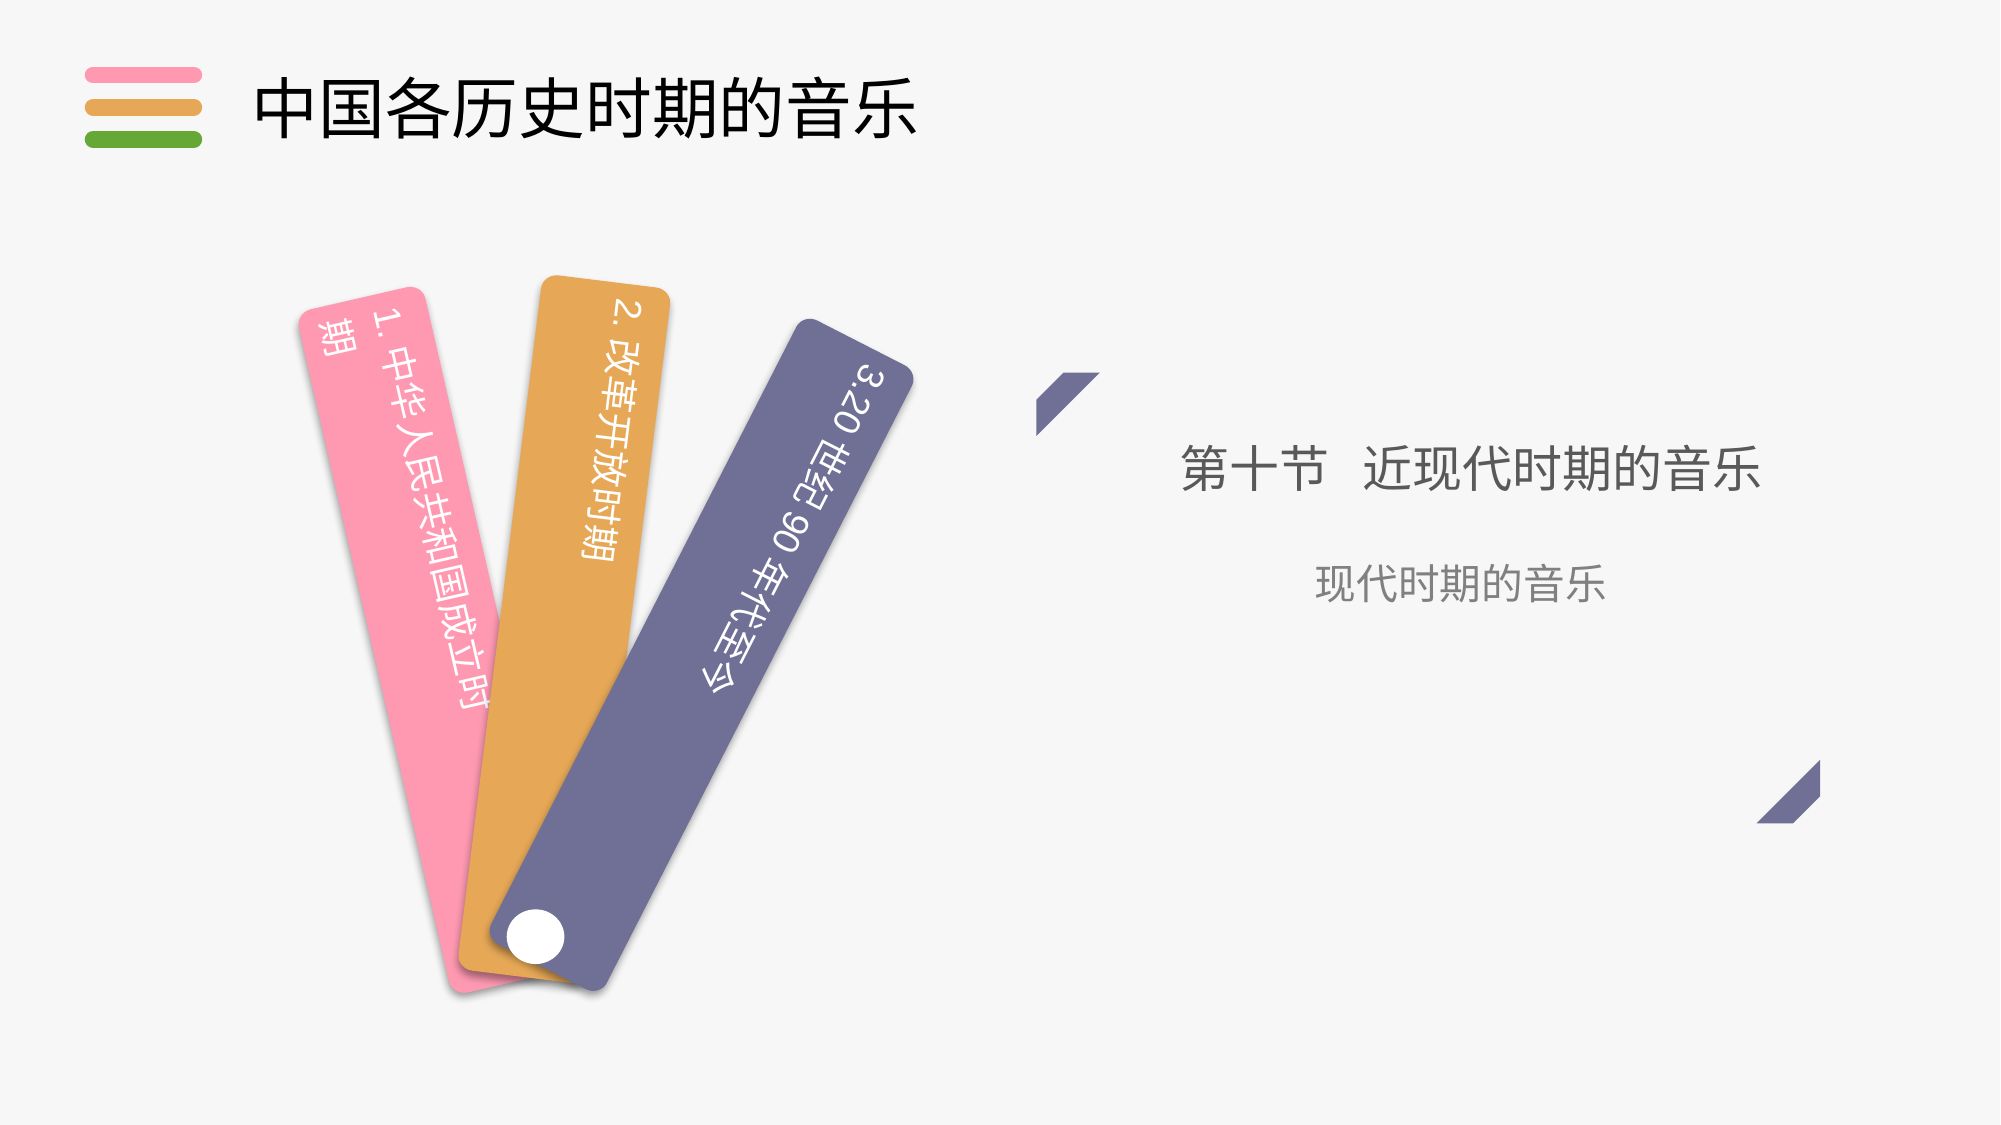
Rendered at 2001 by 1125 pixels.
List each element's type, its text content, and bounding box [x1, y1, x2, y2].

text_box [372, 278, 767, 1006]
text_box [93, 74, 194, 140]
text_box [1036, 372, 1821, 824]
text_box 中国各历史时期的音乐 [236, 59, 1069, 154]
